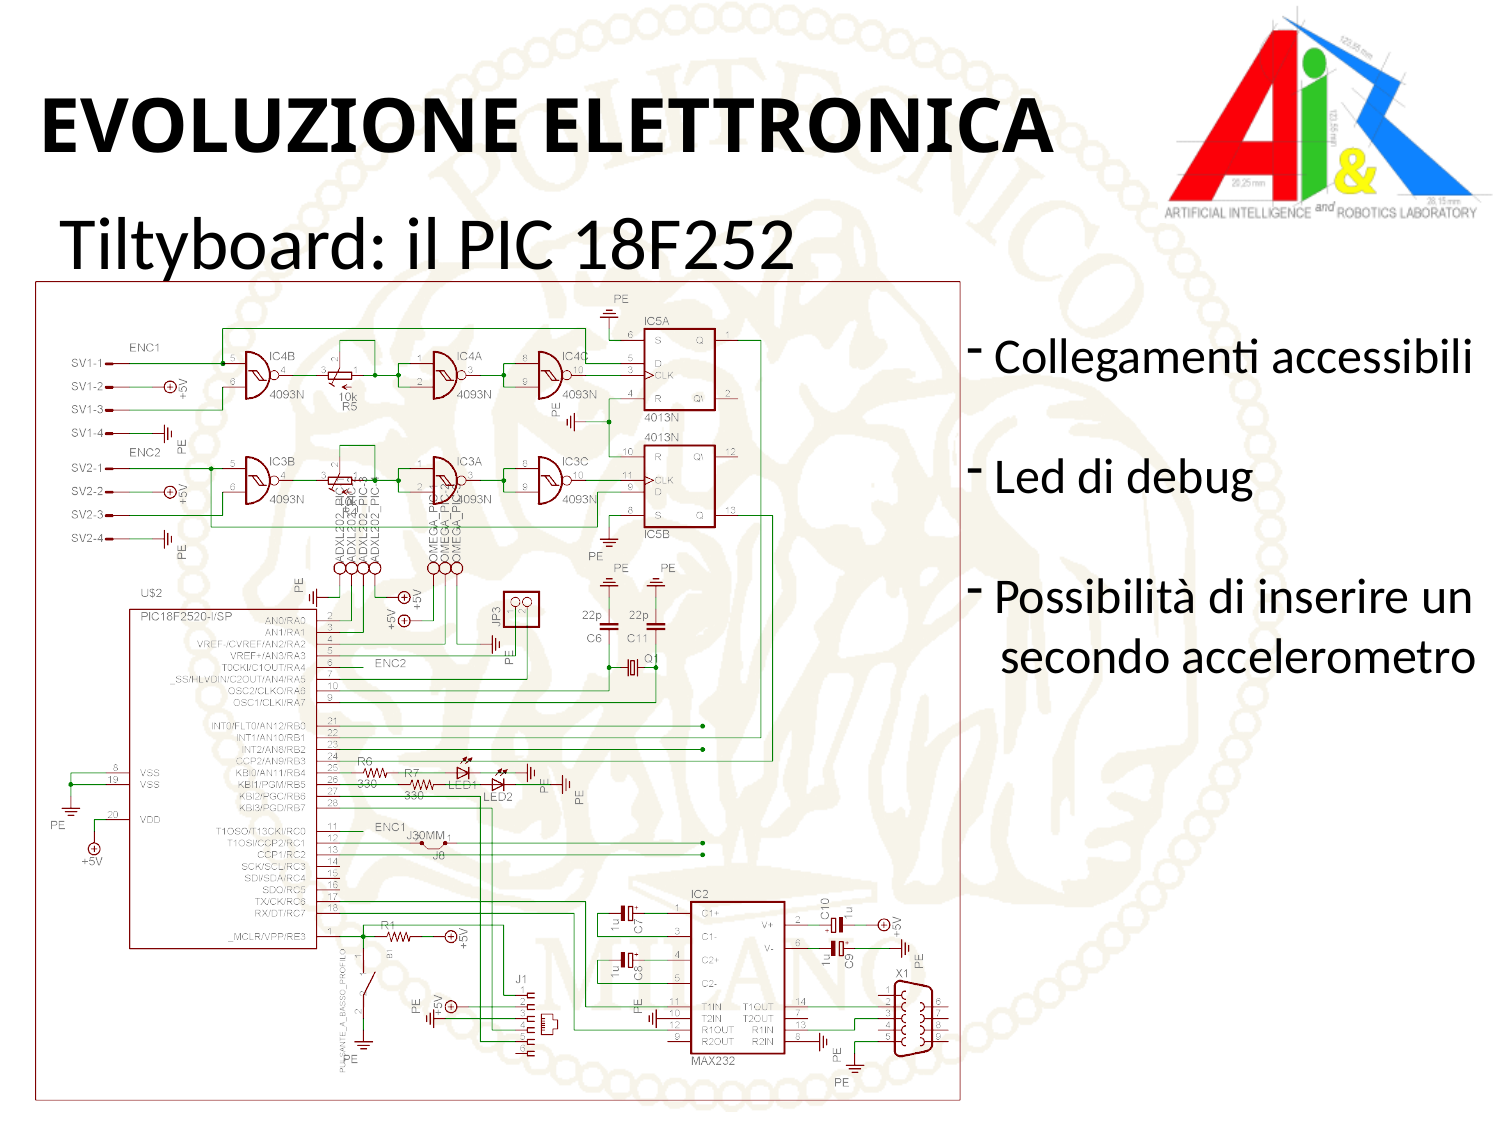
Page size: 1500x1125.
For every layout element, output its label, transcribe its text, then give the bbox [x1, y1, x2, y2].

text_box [175, 0, 1500, 1112]
text_box Tiltyboard: il PIC 18F252 [44, 187, 170, 279]
picture [34, 280, 969, 1102]
text_box EVOLUZIONE ELETTRONICA [23, 70, 170, 175]
